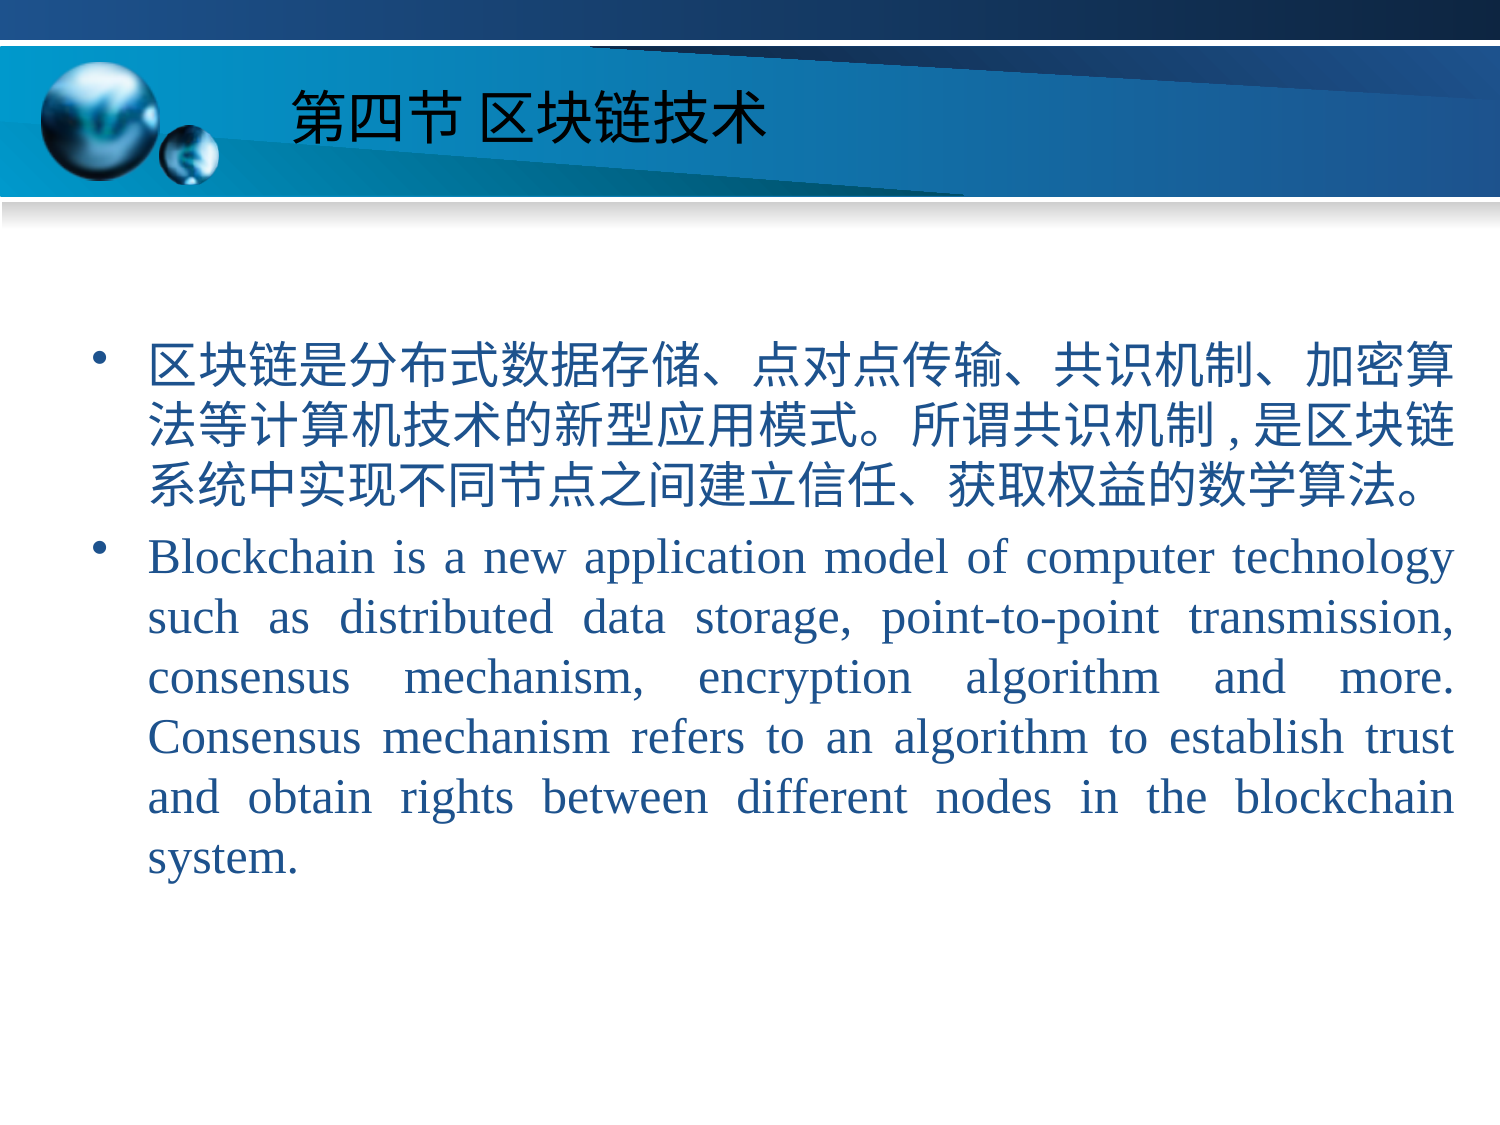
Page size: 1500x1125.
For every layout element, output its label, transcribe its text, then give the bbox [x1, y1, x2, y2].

picture [160, 126, 218, 184]
title 第四节 区块链技术 [274, 44, 1363, 188]
text_box 区块链是分布式数据存储、点对点传输、共识机制、加密算法等计算机技术的新型应用模式。所谓共识机制,是区块链系统中实现不同节点之间建立信任、获取权益的数学算法。 Blockchain is a new application model of computer technology such as distributed data storage, point-to-point transmission, consensus mechanism, encryption algorithm and more. Consensus mechanism refers to an algorithm to establish trust and obtain rights between different nodes in the blockchain system. [76, 326, 1471, 891]
picture [42, 63, 159, 180]
